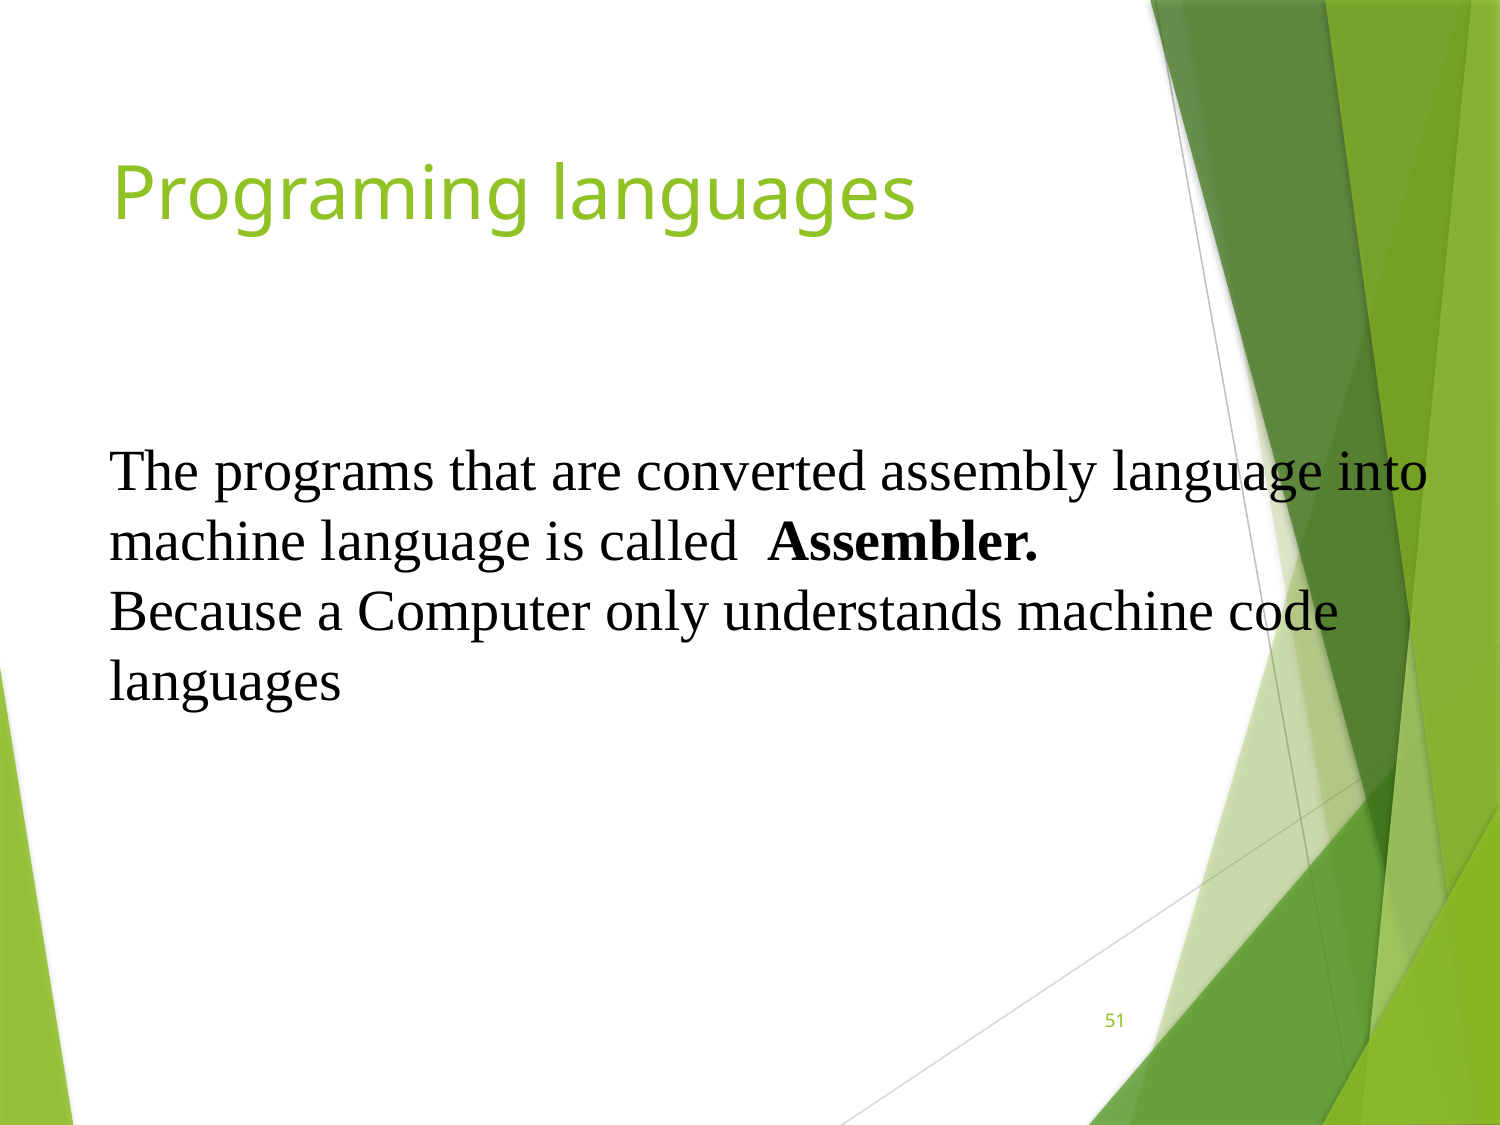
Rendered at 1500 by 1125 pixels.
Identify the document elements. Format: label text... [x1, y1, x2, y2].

title Programing languages [96, 137, 1138, 355]
slide_number 51 [1057, 991, 1142, 1051]
text_box The programs that are converted assembly language into machine language is called Assembler. Because a Computer only understands machine code languages [94, 424, 1452, 720]
